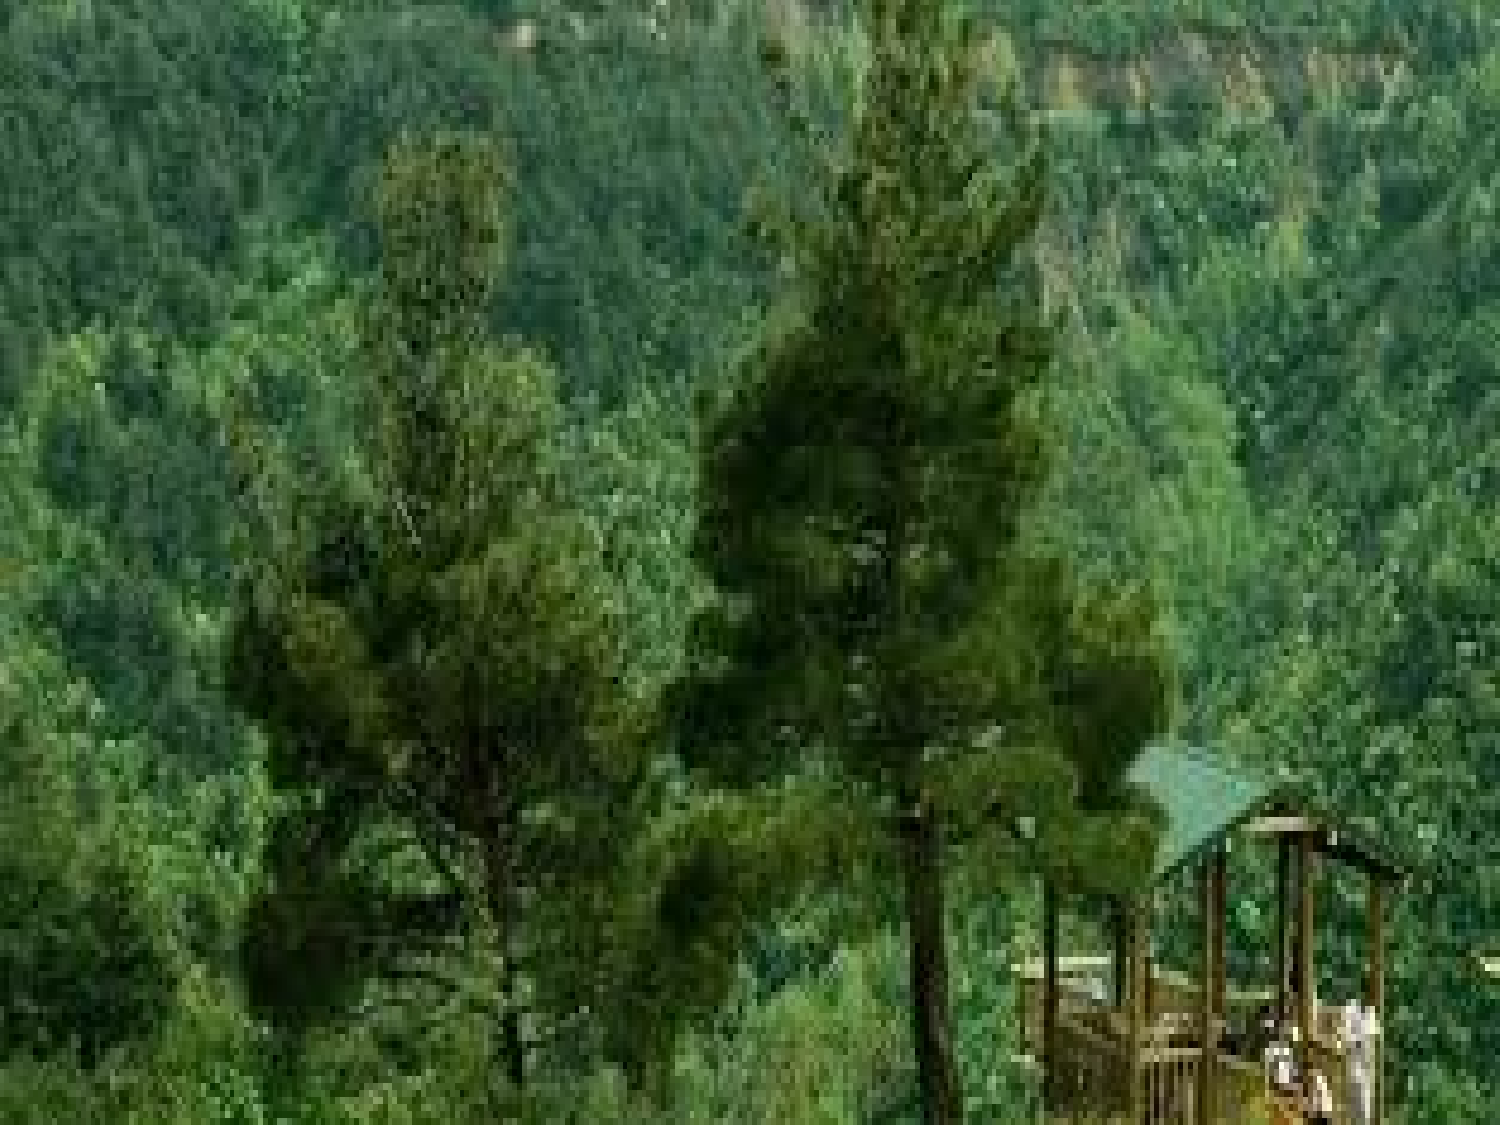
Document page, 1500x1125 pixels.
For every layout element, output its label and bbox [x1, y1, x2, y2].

list [0, 0, 1500, 1125]
